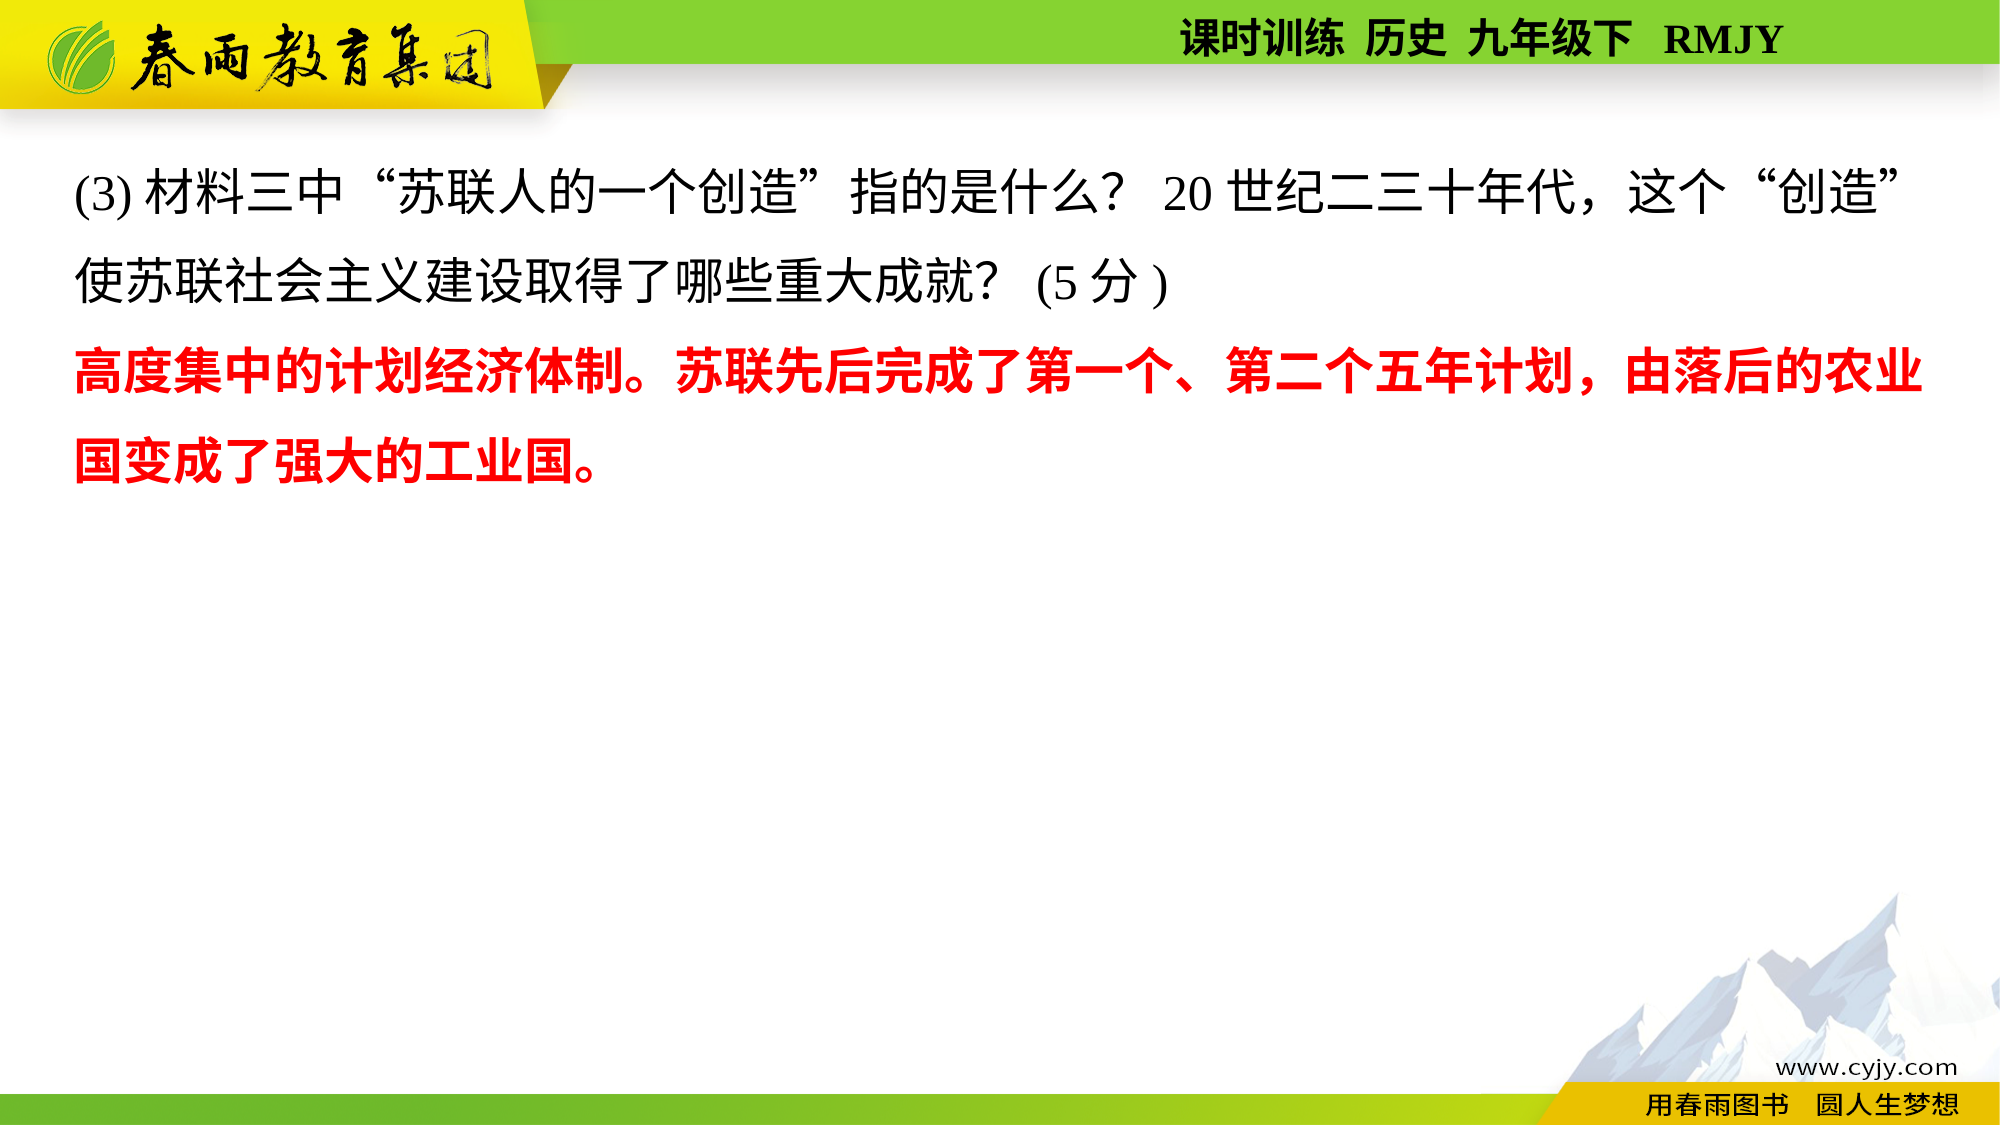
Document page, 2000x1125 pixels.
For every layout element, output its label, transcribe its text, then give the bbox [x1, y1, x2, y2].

text_box 高度集中的计划经济体制。苏联先后完成了第一个、第二个五年计划，由落后的农业国变成了强大的工业国。 [59, 302, 1957, 498]
picture [0, 0, 2000, 1125]
list (3)材料三中“苏联人的一个创造”指的是什么？20世纪二三十年代，这个“创造”使苏联社会主义建设取得了哪些重大成就？(5分) [59, 122, 1944, 302]
